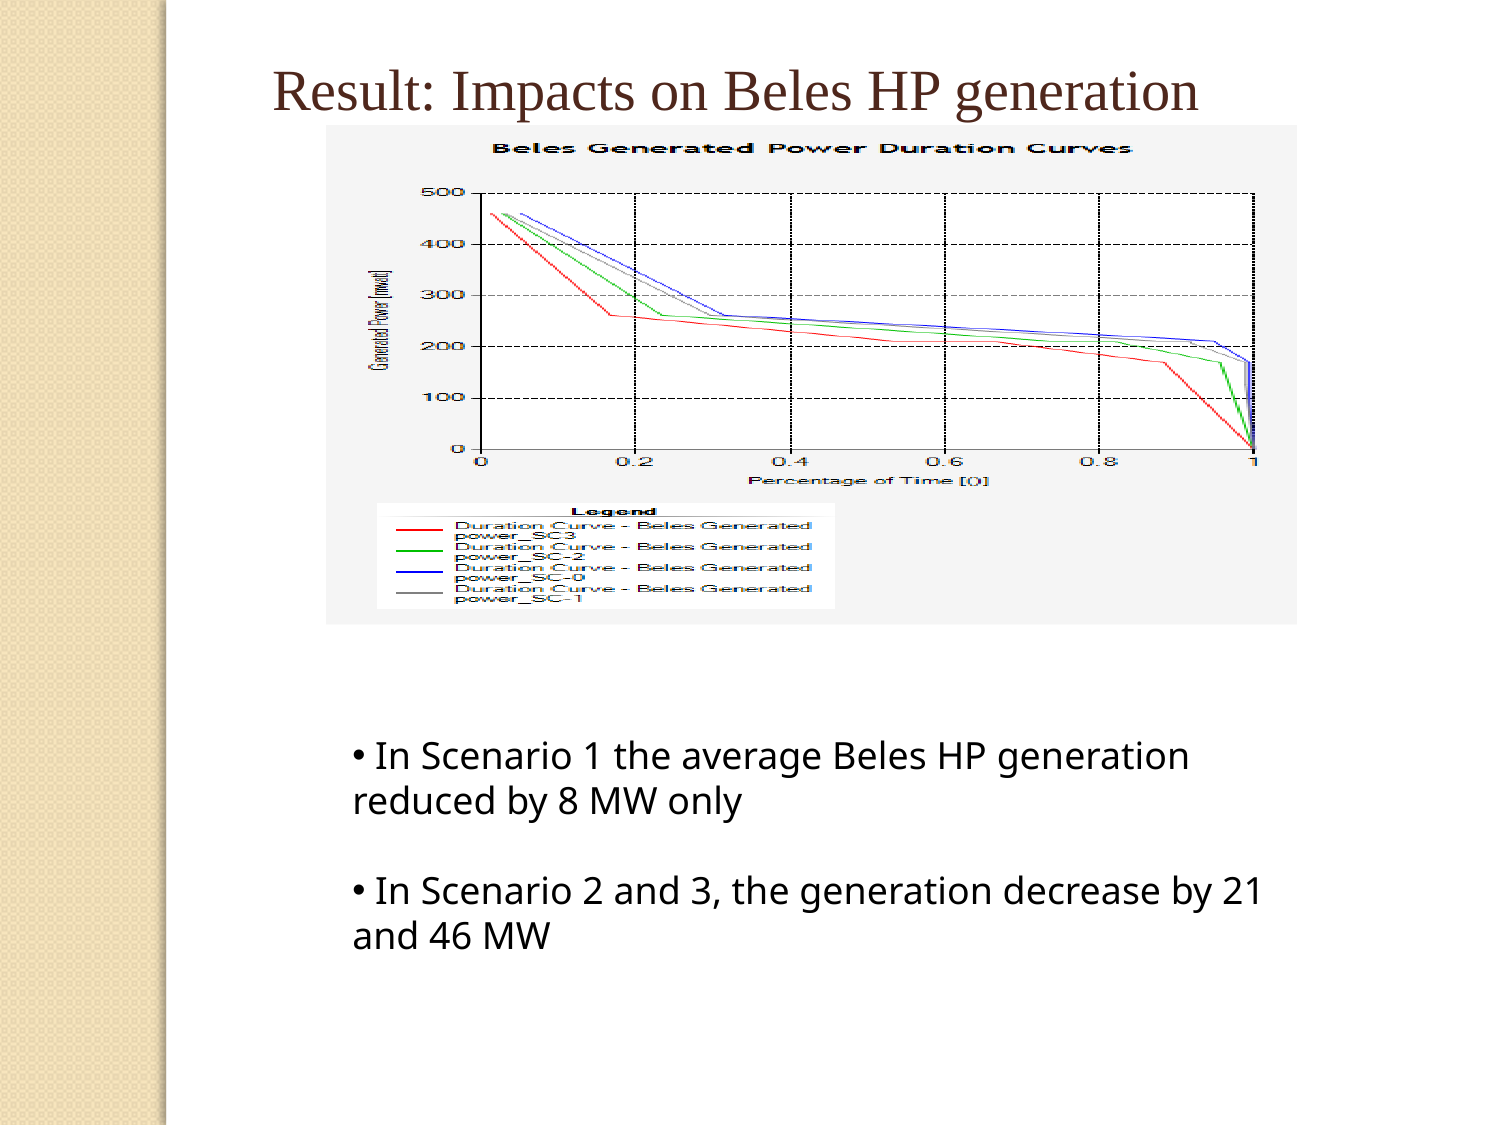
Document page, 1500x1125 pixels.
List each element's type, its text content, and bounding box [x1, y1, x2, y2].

picture [324, 124, 1301, 626]
text_box Result: Impacts on Beles HP generation [149, 24, 1309, 150]
text_box In Scenario 1 the average Beles HP generation reduced by 8 MW only In Scenario 2 and 3, the generation decrease by 21 and 46 MW [337, 724, 1300, 965]
